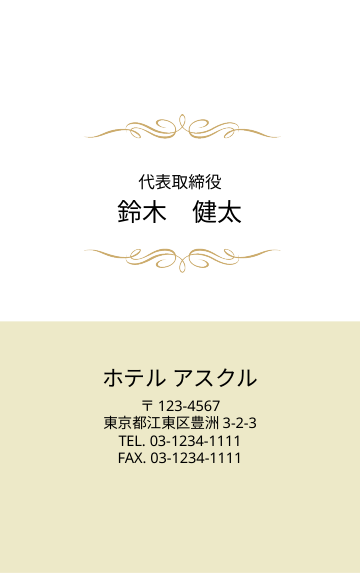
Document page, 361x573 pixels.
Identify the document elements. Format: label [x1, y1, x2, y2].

picture [0, 114, 361, 573]
